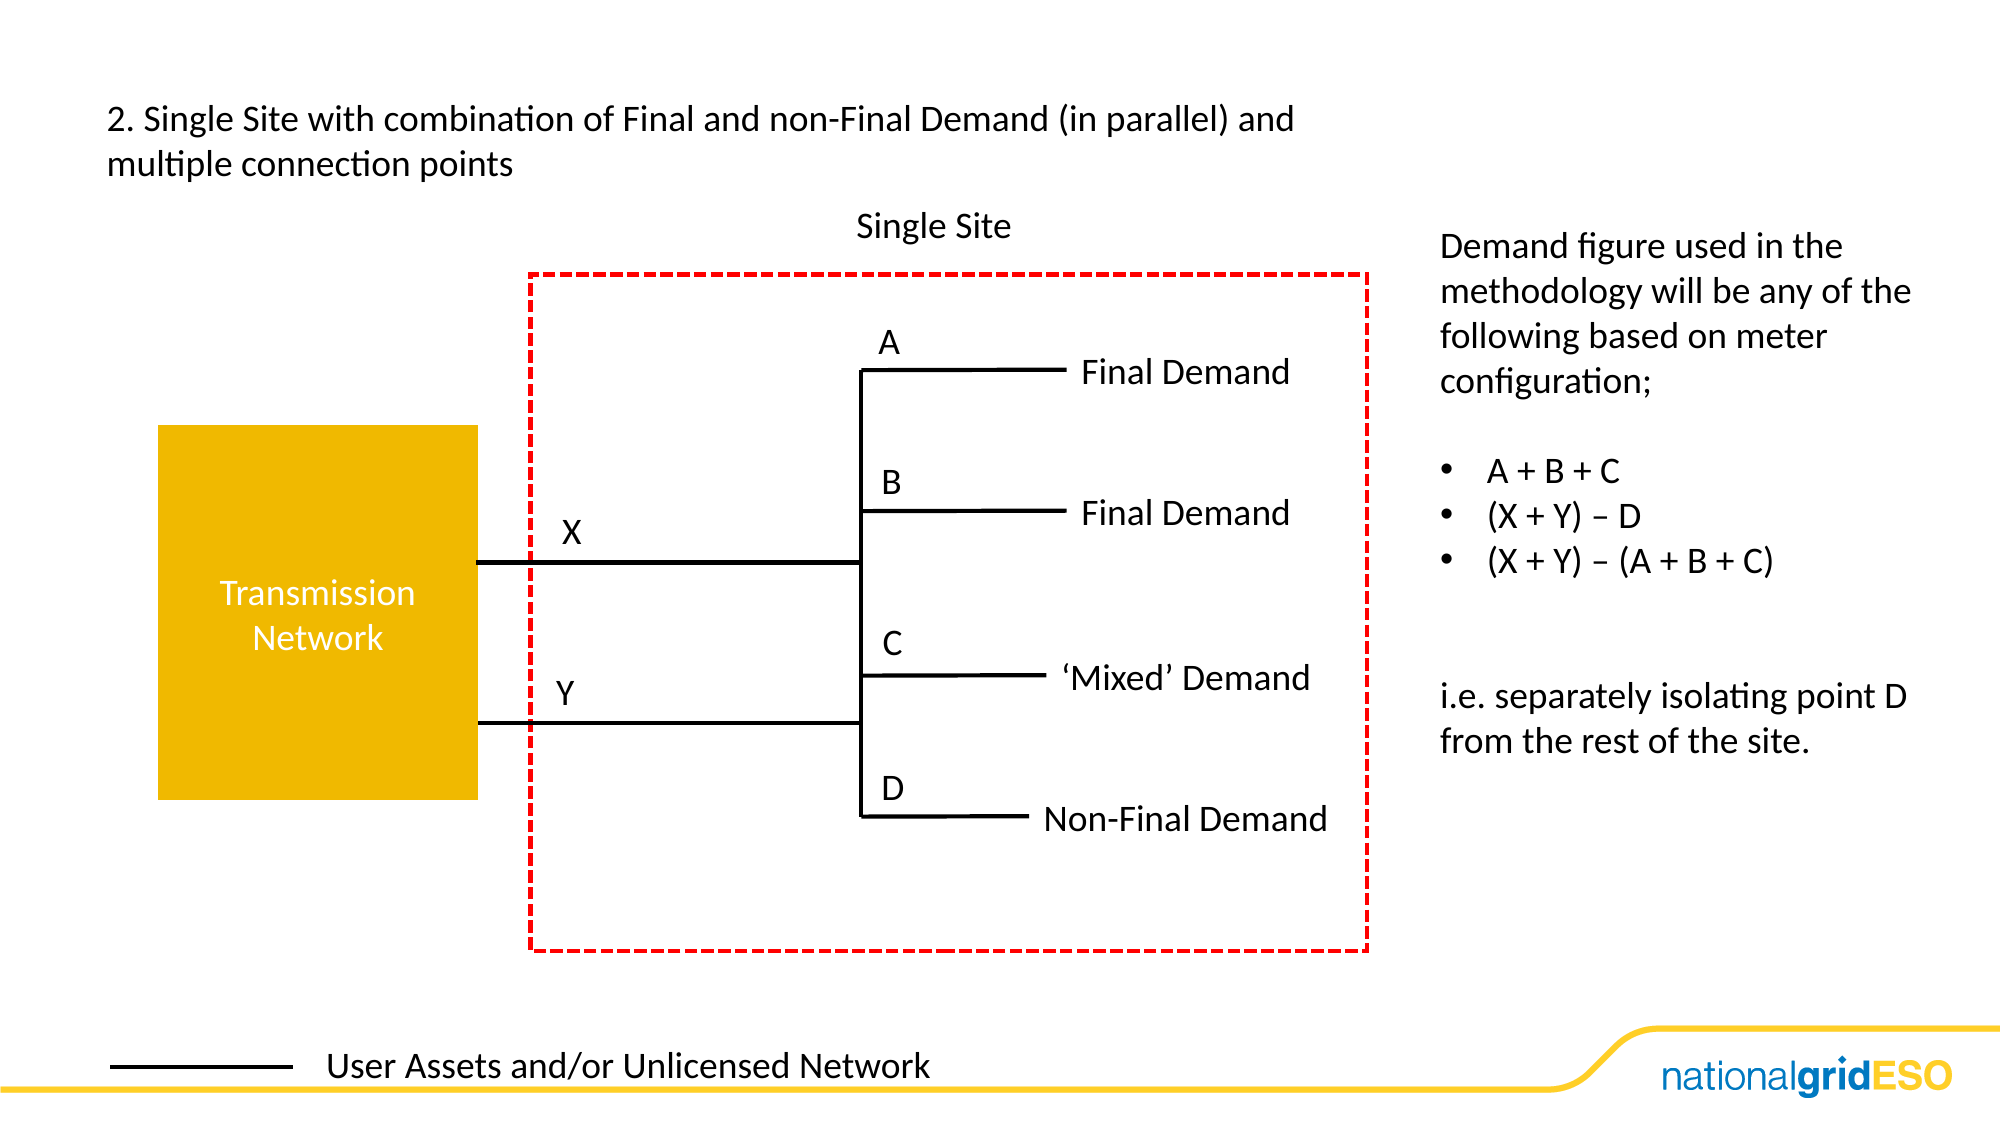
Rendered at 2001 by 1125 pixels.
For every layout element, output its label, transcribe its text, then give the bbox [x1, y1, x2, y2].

text_box A [863, 309, 915, 369]
text_box C [867, 610, 918, 671]
text_box X [547, 499, 597, 560]
text_box Final Demand [1066, 339, 1307, 400]
picture [0, 1024, 2000, 1125]
text_box ‘Mixed’ Demand [1046, 645, 1327, 706]
text_box Final Demand [1066, 480, 1307, 541]
text_box Single Site [841, 194, 1028, 254]
text_box 2. Single Site with combination of Final and non-Final Demand (in parallel) and multiple connection points [91, 86, 1367, 191]
text_box Demand figure used in the methodology will be any of the following based on meter configuration; A + B + C (X + Y) – D (X + Y) – (A + B + C) i.e. separately isolating point D from the rest of the site. [1425, 213, 1929, 769]
text_box D [866, 756, 920, 816]
text_box [529, 273, 1368, 952]
text_box B [866, 449, 917, 510]
text_box Y [541, 660, 590, 721]
text_box Transmission Network [158, 425, 478, 800]
text_box User Assets and/or Unlicensed Network [311, 1034, 947, 1094]
text_box Non-Final Demand [1028, 786, 1344, 847]
